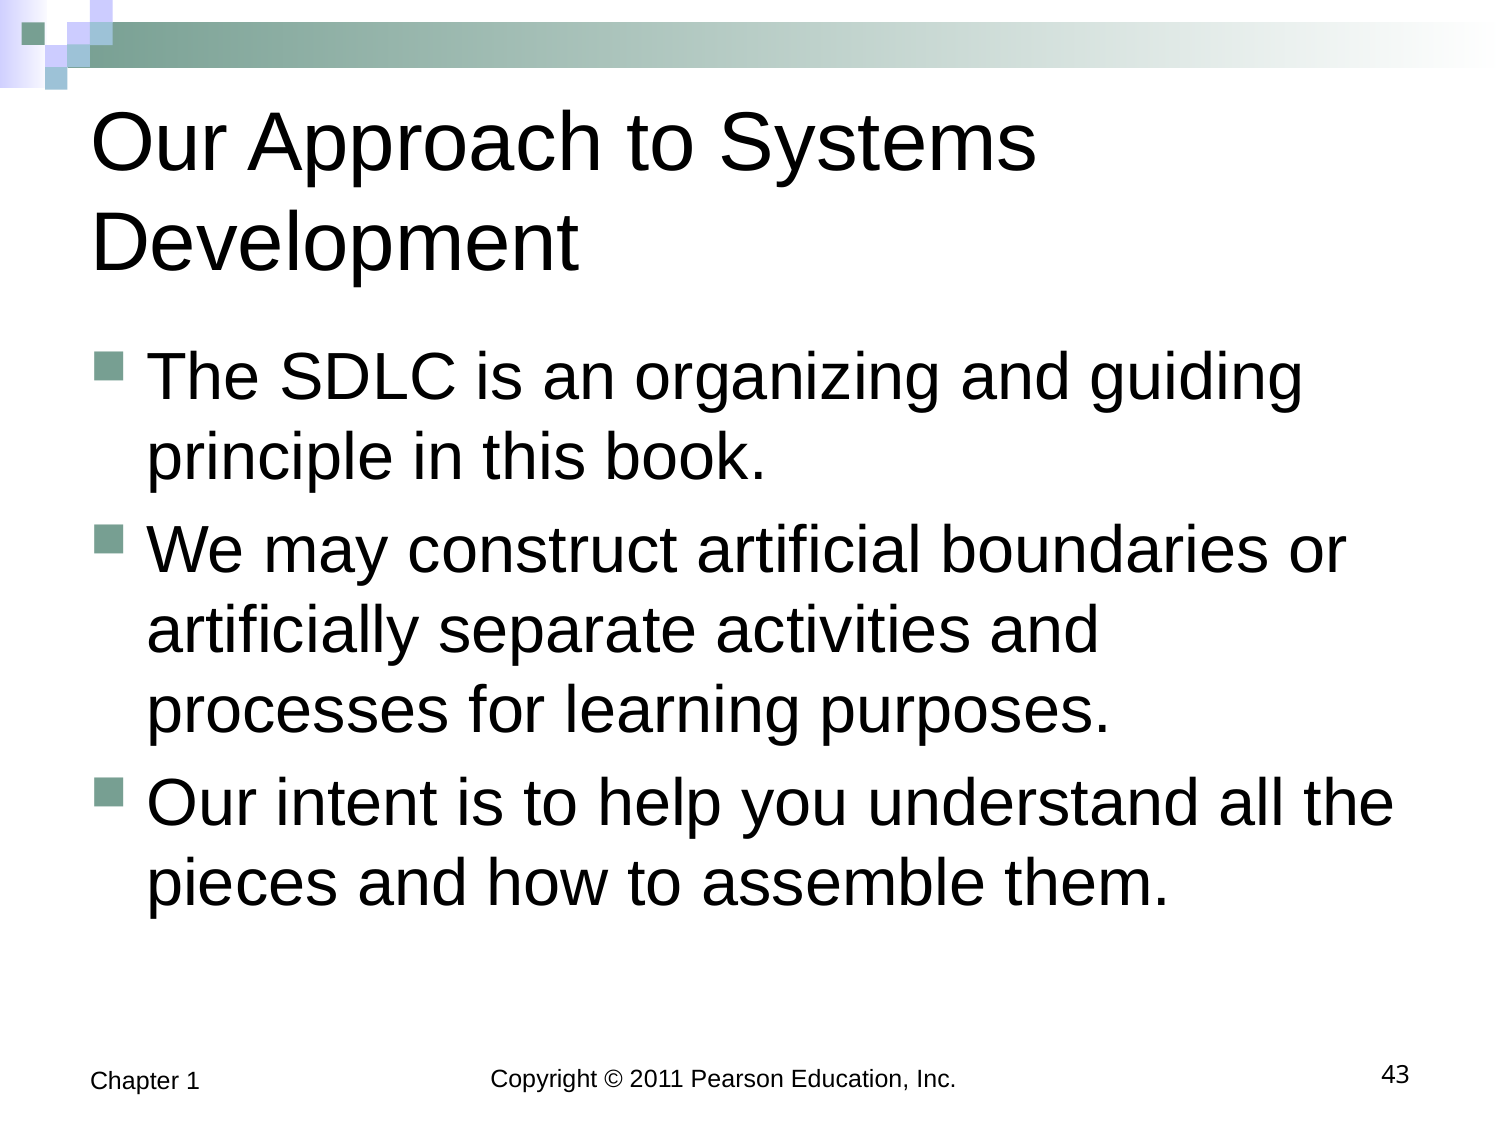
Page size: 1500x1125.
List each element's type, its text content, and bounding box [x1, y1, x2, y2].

slide_number 43 [1074, 1024, 1426, 1101]
slide_number Chapter 1 [74, 1024, 426, 1103]
list The SDLC is an organizing and guiding principle in this book. We may construct artificial boundaries or artificially separate activities and processes for learning purposes. Our intent is to help you understand all the pieces and how to assemble them. [75, 324, 1425, 963]
footer Copyright © 2011 Pearson Education, Inc. [426, 1024, 1074, 1101]
title Our Approach to Systems Development [75, 75, 1425, 300]
